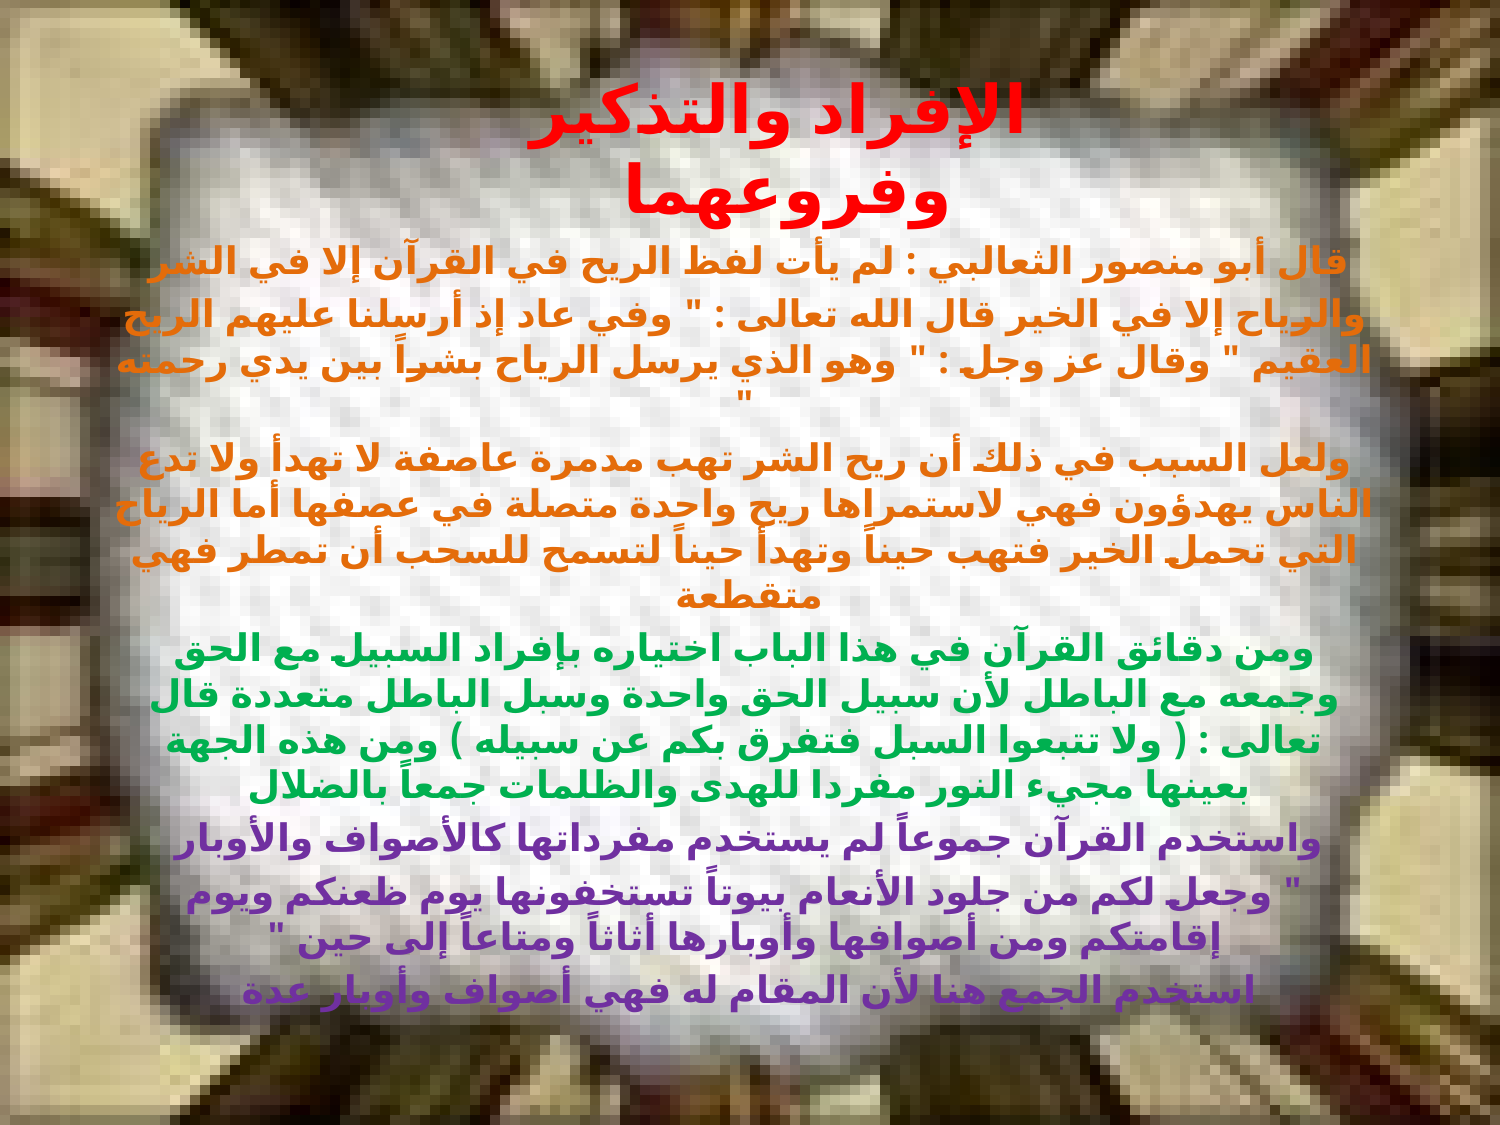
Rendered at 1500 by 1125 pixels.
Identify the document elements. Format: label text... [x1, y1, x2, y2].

title الإفراد والتذكير وفروعهما [410, 58, 1149, 175]
subtitle قال أبو منصور الثعالبي : لم يأت لفظ الريح في القرآن إلا في الشر والرياح إلا في الخير قال الله تعالى : " وفي عاد إذ أرسلنا عليهم الريح العقيم " وقال عز وجل : " وهو الذي يرسل الرياح بشراً بين يدي رحمته " ولعل السبب في ذلك أن ريح الشر تهب مدمرة عاصفة لا تهدأ ولا تدع الناس يهدؤون فهي لاستمراها ريح واحدة متصلة في عصفها أما الرياح التي تحمل الخير فتهب حيناً وتهدأ حيناً لتسمح للسحب أن تمطر فهي متقطعة ومن دقائق القرآن في هذا الباب اختياره بإفراد السبيل مع الحق وجمعه مع الباطل لأن سبيل الحق واحدة وسبل الباطل متعددة قال تعالى : ( ولا تتبعوا السبل فتفرق بكم عن سبيله ) ومن هذه الجهة بعينها مجيء النور مفردا للهدى والظلمات جمعاً بالضلال واستخدم القرآن جموعاً لم يستخدم مفرداتها كالأصواف والأوبار " وجعل لكم من جلود الأنعام بيوتاً تستخفونها يوم ظعنكم ويوم إقامتكم ومن أصوافها وأوبارها أثاثاً ومتاعاً إلى حين " استخدم الجمع هنا لأن المقام له فهي أصواف وأوبار عدة [93, 175, 1395, 1032]
picture [0, 0, 1500, 1125]
